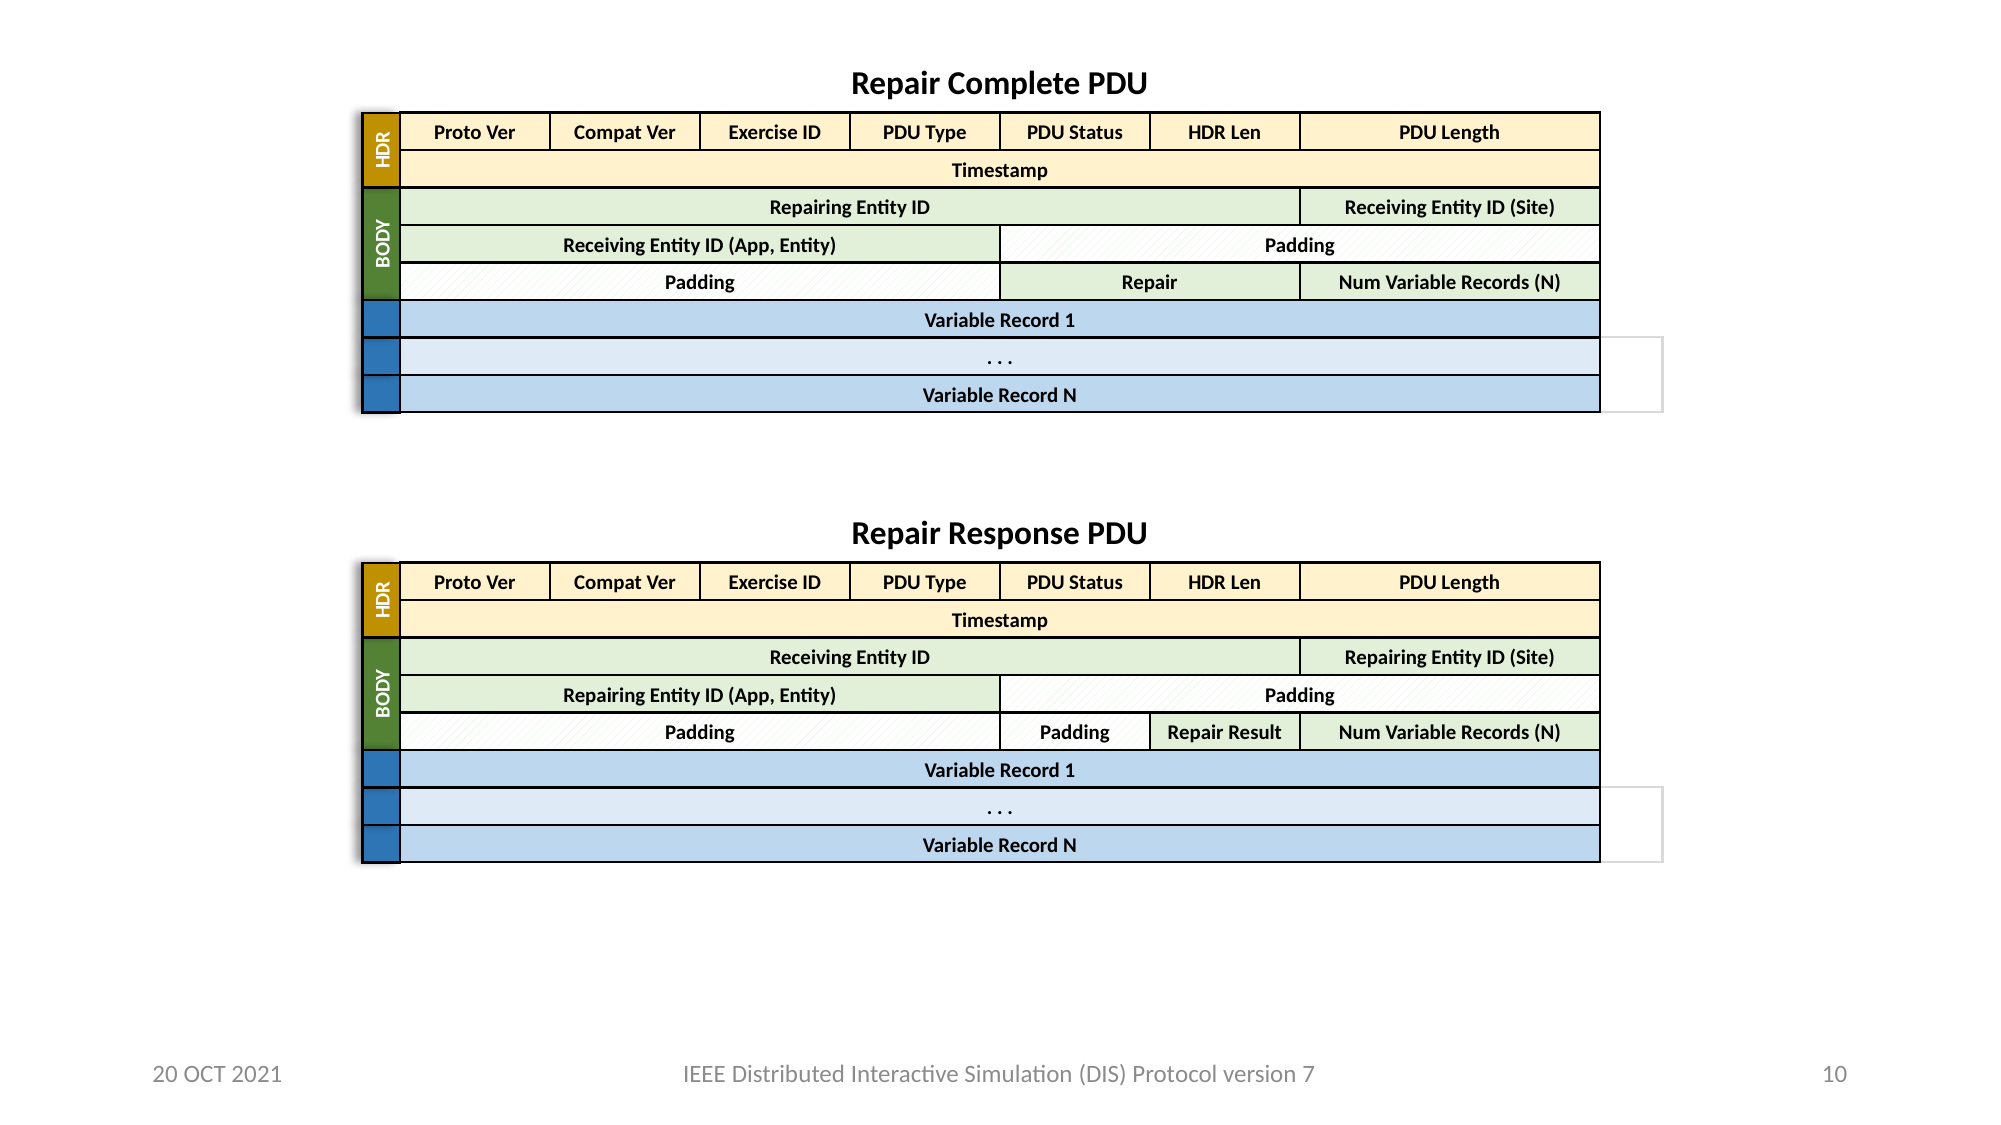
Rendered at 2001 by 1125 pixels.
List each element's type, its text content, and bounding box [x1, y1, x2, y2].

text_box [361, 789, 401, 826]
text_box Padding [401, 711, 999, 749]
text_box Variable Record N [401, 826, 1601, 863]
text_box [361, 749, 401, 789]
text_box . . . [401, 336, 1601, 376]
text_box [1601, 786, 1664, 863]
text_box . . . [401, 786, 1601, 826]
text_box Compat Ver [549, 561, 699, 599]
text_box HDR Len [1149, 561, 1299, 599]
text_box Variable Record 1 [401, 749, 1601, 786]
text_box Repair Response PDU [699, 511, 1301, 551]
text_box Repair [999, 261, 1301, 299]
text_box Padding [401, 261, 999, 299]
text_box Receiving Entity ID (Site) [1299, 186, 1601, 224]
text_box [361, 299, 401, 339]
slide_number 10 [1412, 1042, 1863, 1103]
text_box BODY [361, 189, 401, 299]
text_box Num Variable Records (N) [1301, 713, 1601, 749]
text_box Timestamp [401, 599, 1601, 636]
text_box [1601, 336, 1664, 413]
text_box Exercise ID [699, 111, 849, 149]
text_box PDU Type [849, 111, 999, 149]
text_box BODY [361, 639, 401, 749]
text_box Proto Ver [399, 111, 549, 149]
text_box HDR Len [1149, 111, 1299, 149]
text_box [361, 339, 401, 376]
text_box Compat Ver [549, 111, 699, 149]
text_box Padding [999, 674, 1601, 713]
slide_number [137, 1042, 588, 1103]
text_box Exercise ID [699, 561, 849, 599]
text_box Proto Ver [399, 561, 549, 599]
text_box PDU Type [849, 561, 999, 599]
text_box PDU Status [999, 561, 1149, 599]
text_box Repair Complete PDU [699, 61, 1301, 101]
text_box Repair Result [1149, 711, 1301, 749]
text_box Repairing Entity ID [401, 186, 1299, 226]
footer IEEE Distributed Interactive Simulation (DIS) Protocol version 7 [662, 1042, 1338, 1103]
text_box Repairing Entity ID (Site) [1299, 636, 1601, 674]
text_box HDR [361, 562, 401, 639]
text_box [361, 376, 401, 414]
text_box HDR [361, 112, 401, 189]
text_box Receiving Entity ID (App, Entity) [401, 226, 999, 261]
text_box Repairing Entity ID (App, Entity) [401, 676, 999, 711]
text_box PDU Status [999, 111, 1149, 149]
text_box Padding [999, 224, 1601, 263]
text_box Padding [999, 711, 1149, 749]
text_box Num Variable Records (N) [1301, 263, 1601, 299]
text_box Variable Record 1 [401, 299, 1601, 336]
text_box PDU Length [1299, 561, 1601, 599]
text_box PDU Length [1299, 111, 1601, 149]
text_box Variable Record N [401, 376, 1601, 413]
text_box Receiving Entity ID [401, 636, 1299, 676]
text_box [361, 826, 401, 864]
text_box Timestamp [401, 149, 1601, 186]
